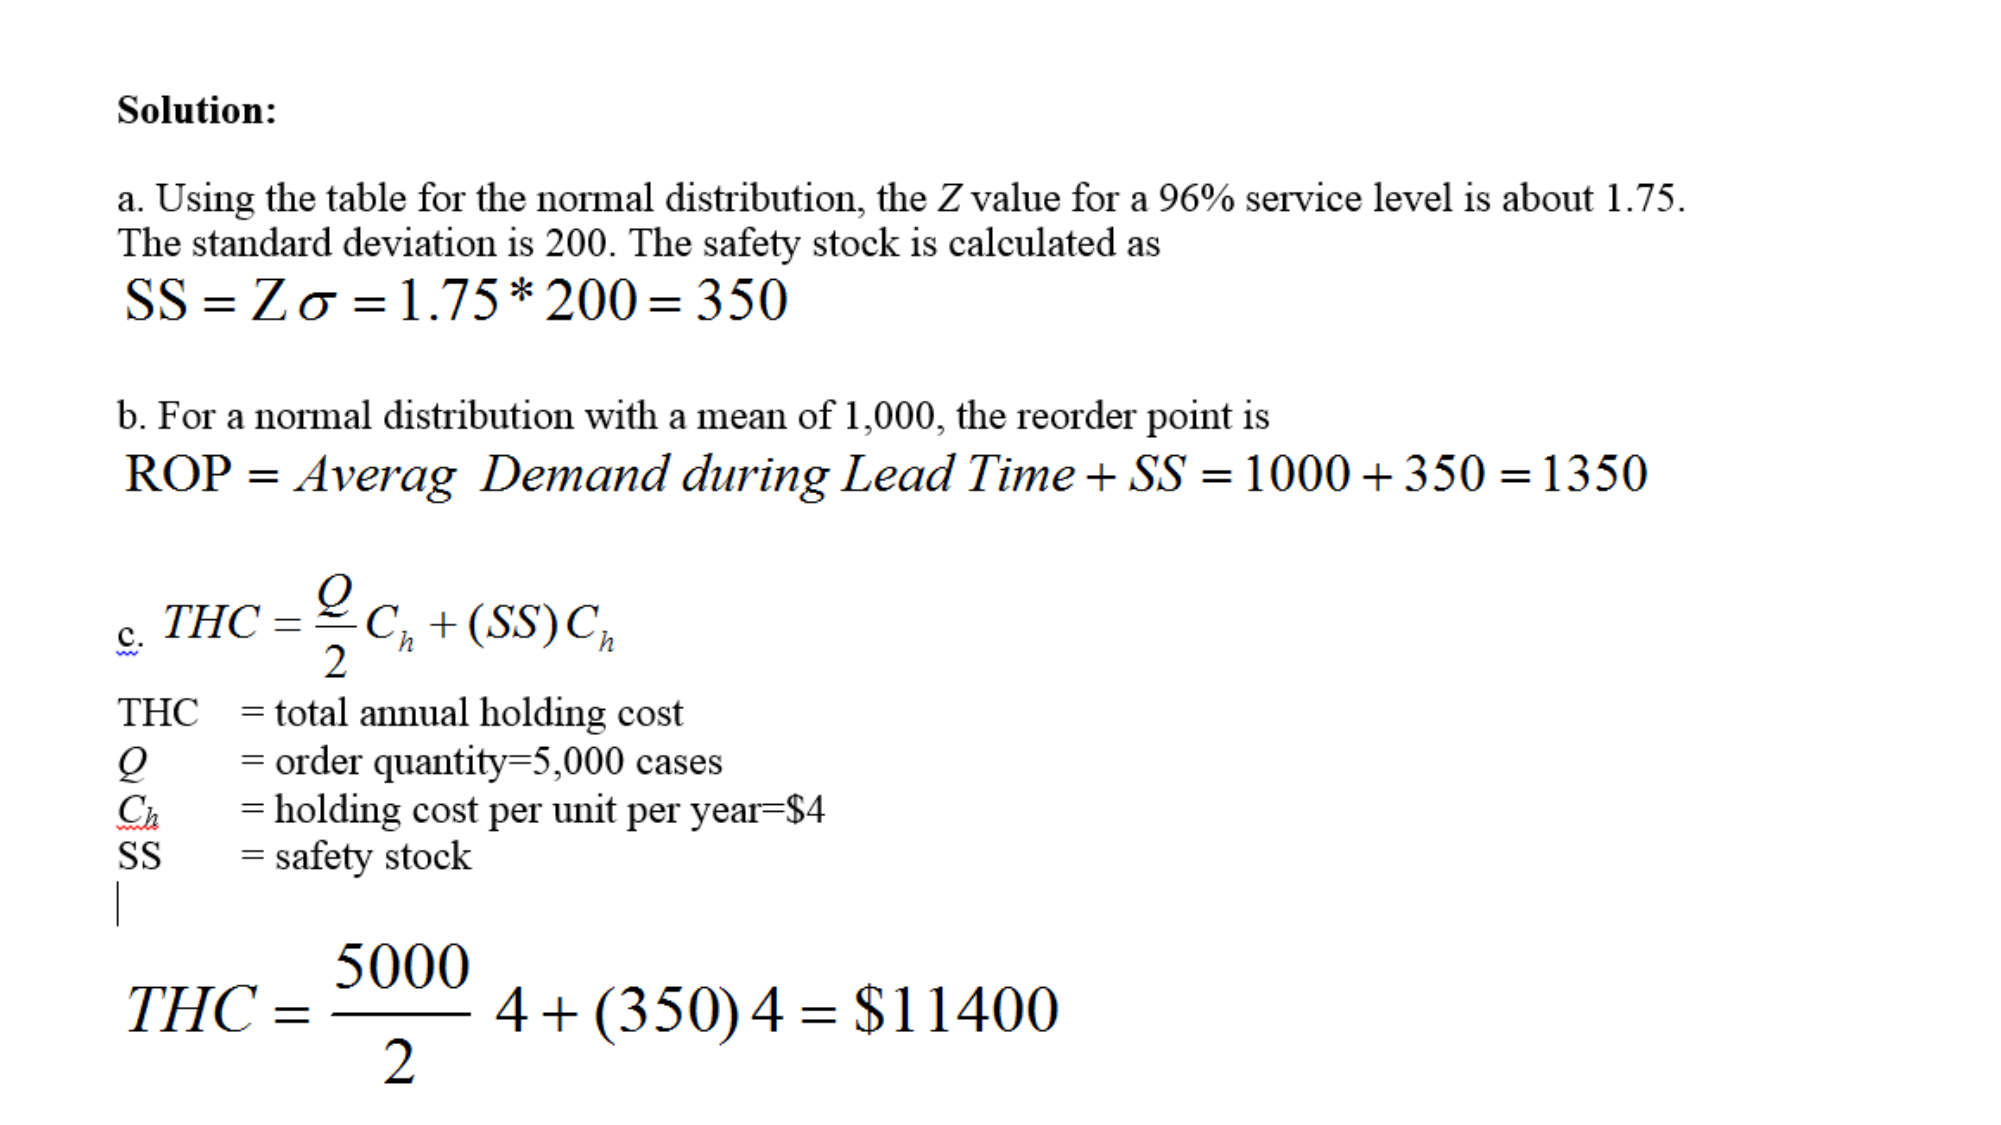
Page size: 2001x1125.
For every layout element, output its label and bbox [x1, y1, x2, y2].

picture [111, 89, 1720, 1101]
